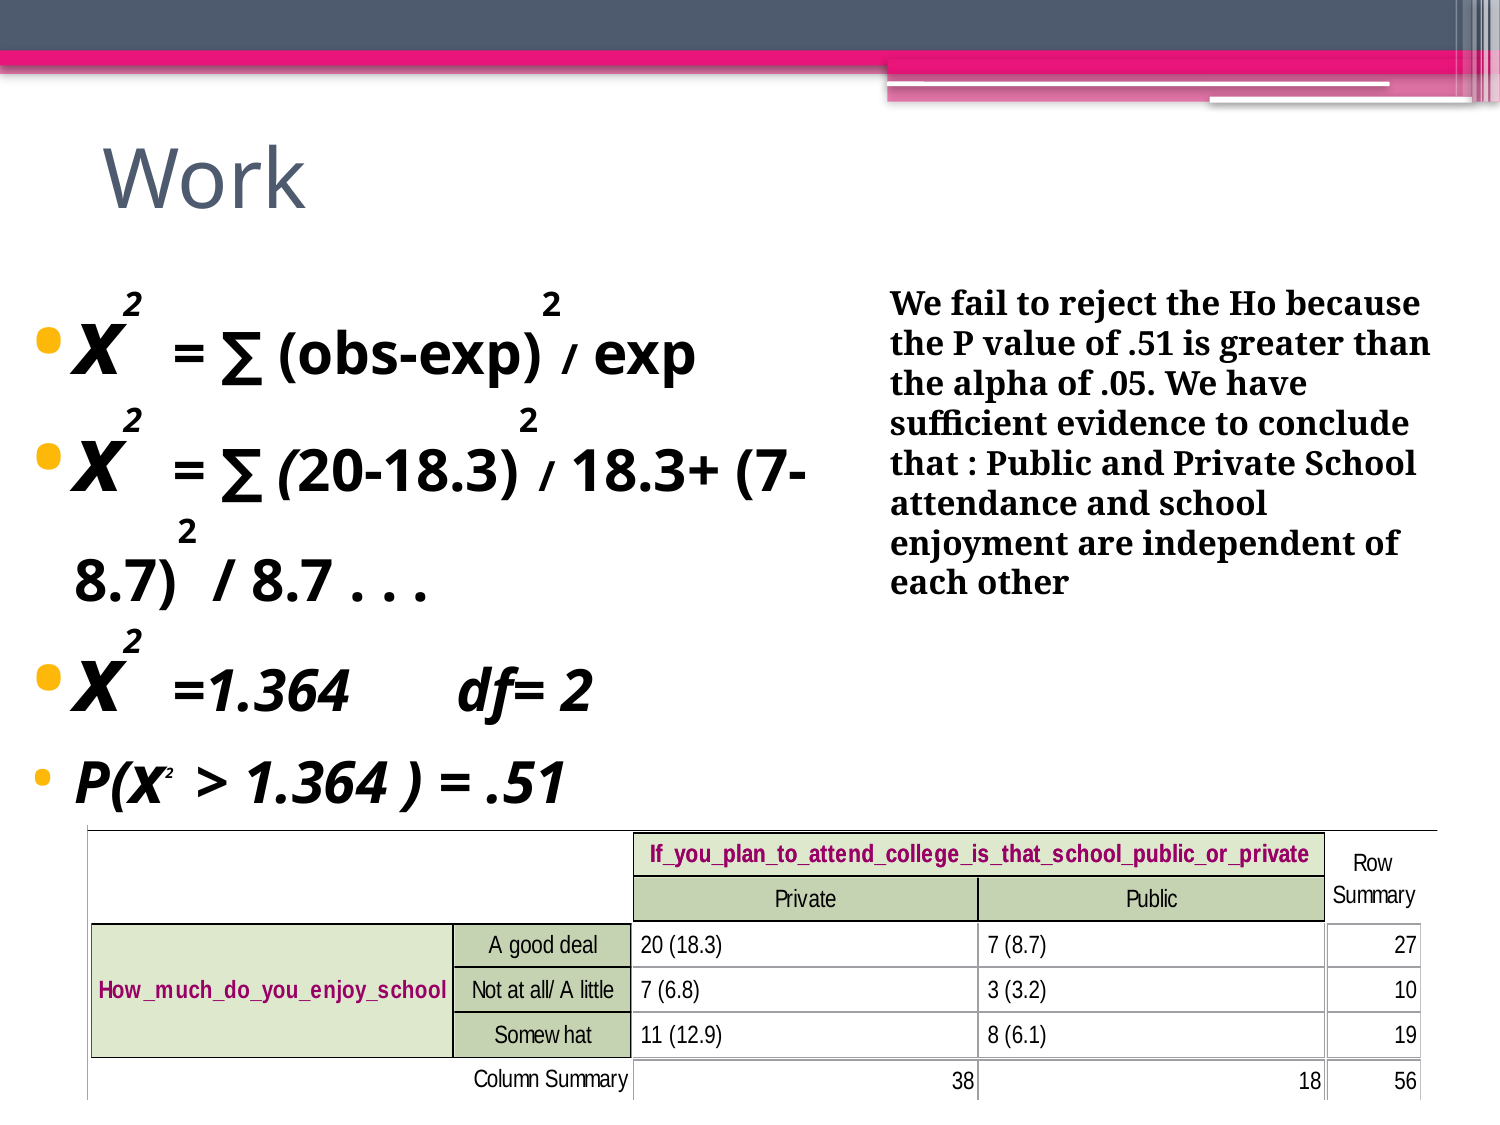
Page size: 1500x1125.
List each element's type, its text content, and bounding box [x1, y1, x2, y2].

picture [87, 824, 1438, 1101]
text_box We fail to reject the Ho because the P value of .51 is greater than the alpha of .05. We have sufficient evidence to conclude that : Public and Private School attendance and school enjoyment are independent of each other [875, 274, 1450, 655]
list x2 = ∑ (obs-exp)2/ exp x2 = ∑ (20-18.3)2/ 18.3+ (7-8.7)2 / 8.7 . . . x2 =1.364 df= 2 P(x2 > 1.364 ) = .51 [0, 275, 900, 977]
title Work [87, 87, 1438, 263]
